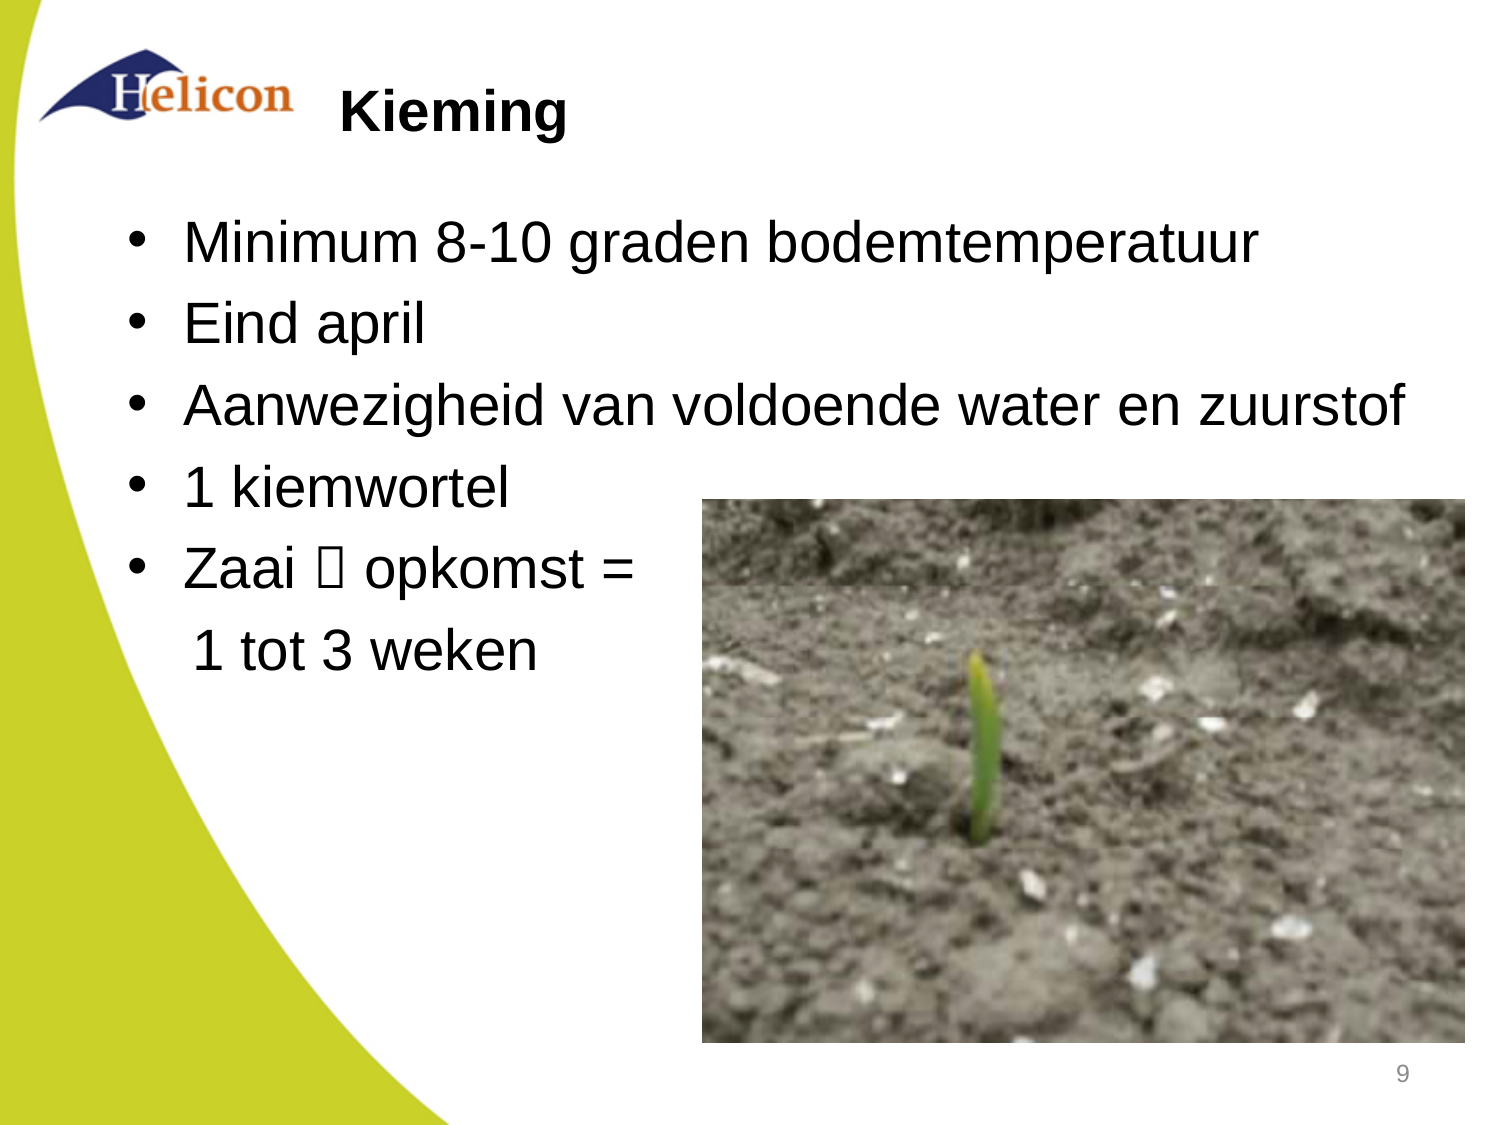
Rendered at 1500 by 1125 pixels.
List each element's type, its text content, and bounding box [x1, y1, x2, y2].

title Kieming [324, 54, 1415, 161]
picture [0, 0, 1500, 1125]
slide_number 9 [1074, 1052, 1425, 1103]
list Minimum 8-10 graden bodemtemperatuur Eind april Aanwezigheid van voldoende water en zuurstof 1 kiemwortel Zaai  opkomst = 1 tot 3 weken [112, 196, 1425, 1005]
